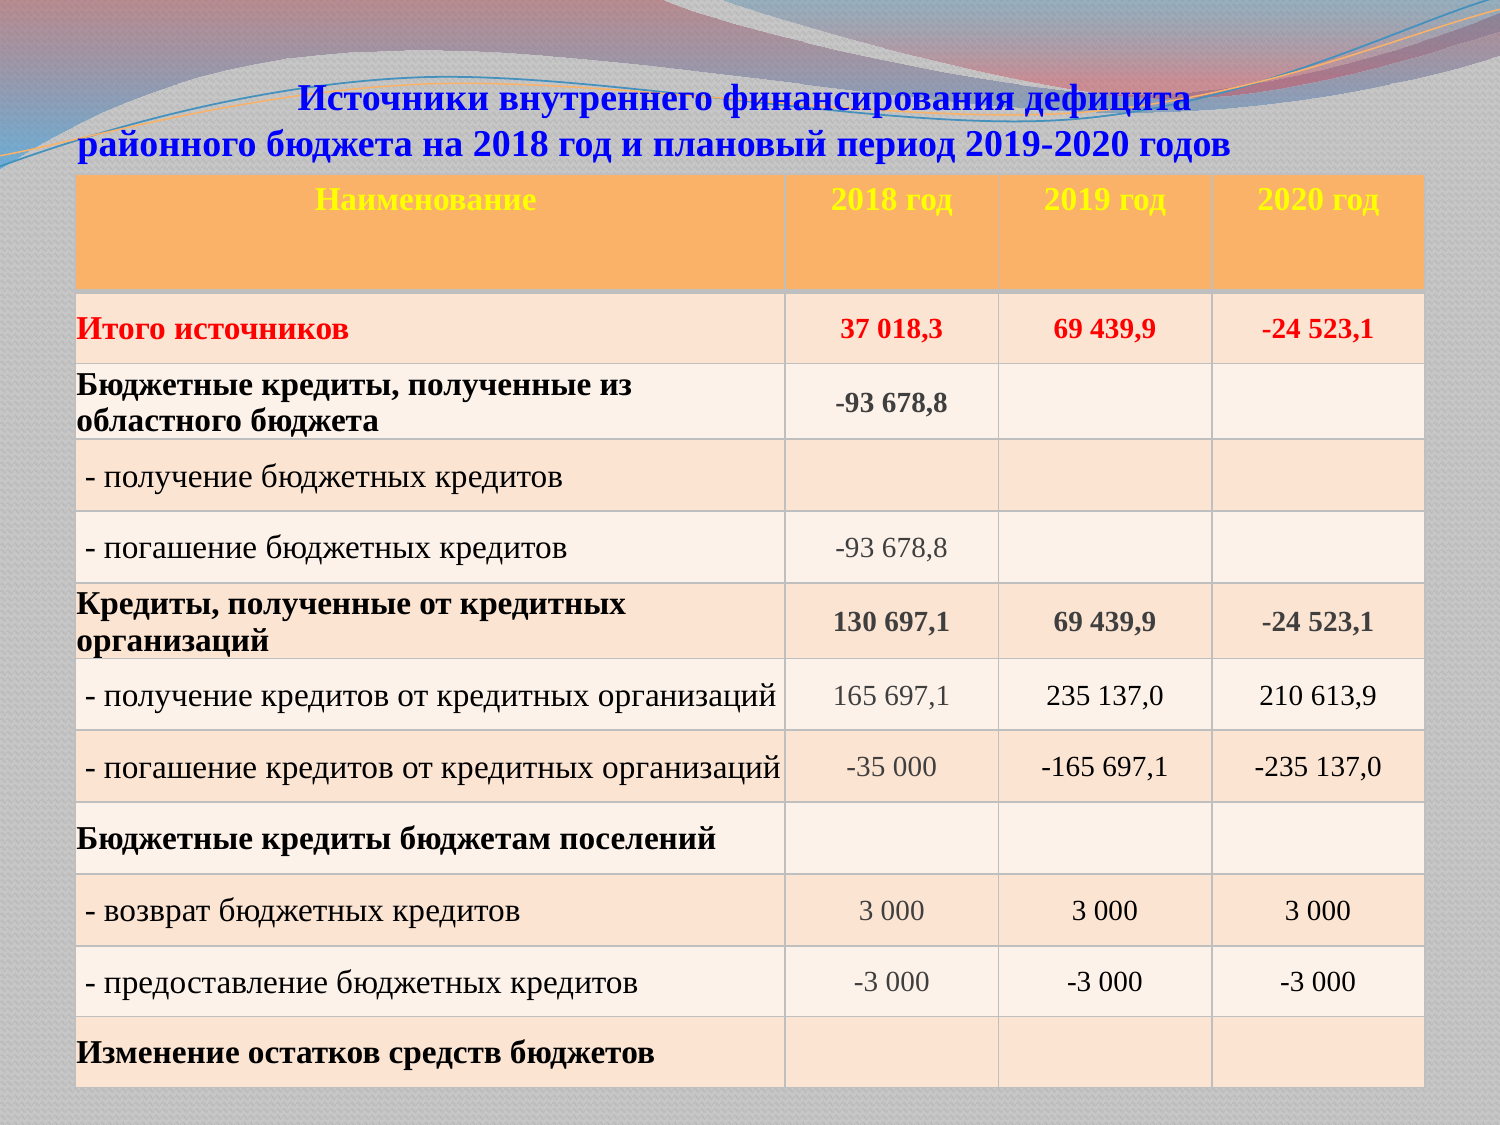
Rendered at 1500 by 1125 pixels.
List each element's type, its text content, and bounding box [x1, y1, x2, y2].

table_cell [999, 440, 1211, 510]
table_cell -93 678,8 [786, 364, 998, 438]
table_cell [999, 803, 1211, 873]
table_header 2019 год [999, 175, 1211, 289]
table_cell -3 000 [1213, 947, 1424, 1016]
table_header 2020 год [1213, 175, 1424, 289]
table_cell -165 697,1 [999, 731, 1211, 801]
table_cell - возврат бюджетных кредитов [76, 875, 784, 945]
table_cell - получение бюджетных кредитов [76, 440, 784, 510]
table_cell [786, 803, 998, 873]
table_cell - погашение кредитов от кредитных организаций [76, 731, 784, 801]
table_cell 165 697,1 [786, 659, 998, 729]
table_cell [999, 364, 1211, 438]
title Источники внутреннего финансирования дефицита районного бюджета на 2018 год и плановый период 2019-2020 годов [75, 35, 1425, 164]
table_header 2018 год [786, 175, 998, 289]
table_cell Изменение остатков средств бюджетов [76, 1017, 784, 1087]
table_cell -24 523,1 [1213, 294, 1424, 363]
table_cell 3 000 [1213, 875, 1424, 945]
table_cell 3 000 [999, 875, 1211, 945]
table_header Наименование [76, 175, 784, 289]
table_cell - получение кредитов от кредитных организаций [76, 659, 784, 729]
table_cell -35 000 [786, 731, 998, 801]
table_cell [786, 1017, 998, 1087]
table_cell -235 137,0 [1213, 731, 1424, 801]
table_cell Итого источников [76, 294, 784, 363]
table_cell 3 000 [786, 875, 998, 945]
table_cell - предоставление бюджетных кредитов [76, 947, 784, 1016]
table_cell [1213, 1017, 1424, 1087]
table_cell [1213, 364, 1424, 438]
table_cell [1213, 803, 1424, 873]
table_cell 69 439,9 [999, 294, 1211, 363]
table_cell -93 678,8 [786, 512, 998, 582]
table_cell - погашение бюджетных кредитов [76, 512, 784, 582]
table_cell [999, 512, 1211, 582]
table_cell Кредиты, полученные от кредитных организаций [76, 584, 784, 658]
table_cell 235 137,0 [999, 659, 1211, 729]
table_cell -24 523,1 [1213, 584, 1424, 658]
table_cell 130 697,1 [786, 584, 998, 658]
table_cell Бюджетные кредиты бюджетам поселений [76, 803, 784, 873]
table_cell 69 439,9 [999, 584, 1211, 658]
table_cell 37 018,3 [786, 294, 998, 363]
table_cell Бюджетные кредиты, полученные из областного бюджета [76, 364, 784, 438]
table_cell [1213, 512, 1424, 582]
table_cell [786, 440, 998, 510]
table_cell [1213, 440, 1424, 510]
table_cell 210 613,9 [1213, 659, 1424, 729]
table_cell -3 000 [999, 947, 1211, 1016]
table_cell [999, 1017, 1211, 1087]
table_cell -3 000 [786, 947, 998, 1016]
